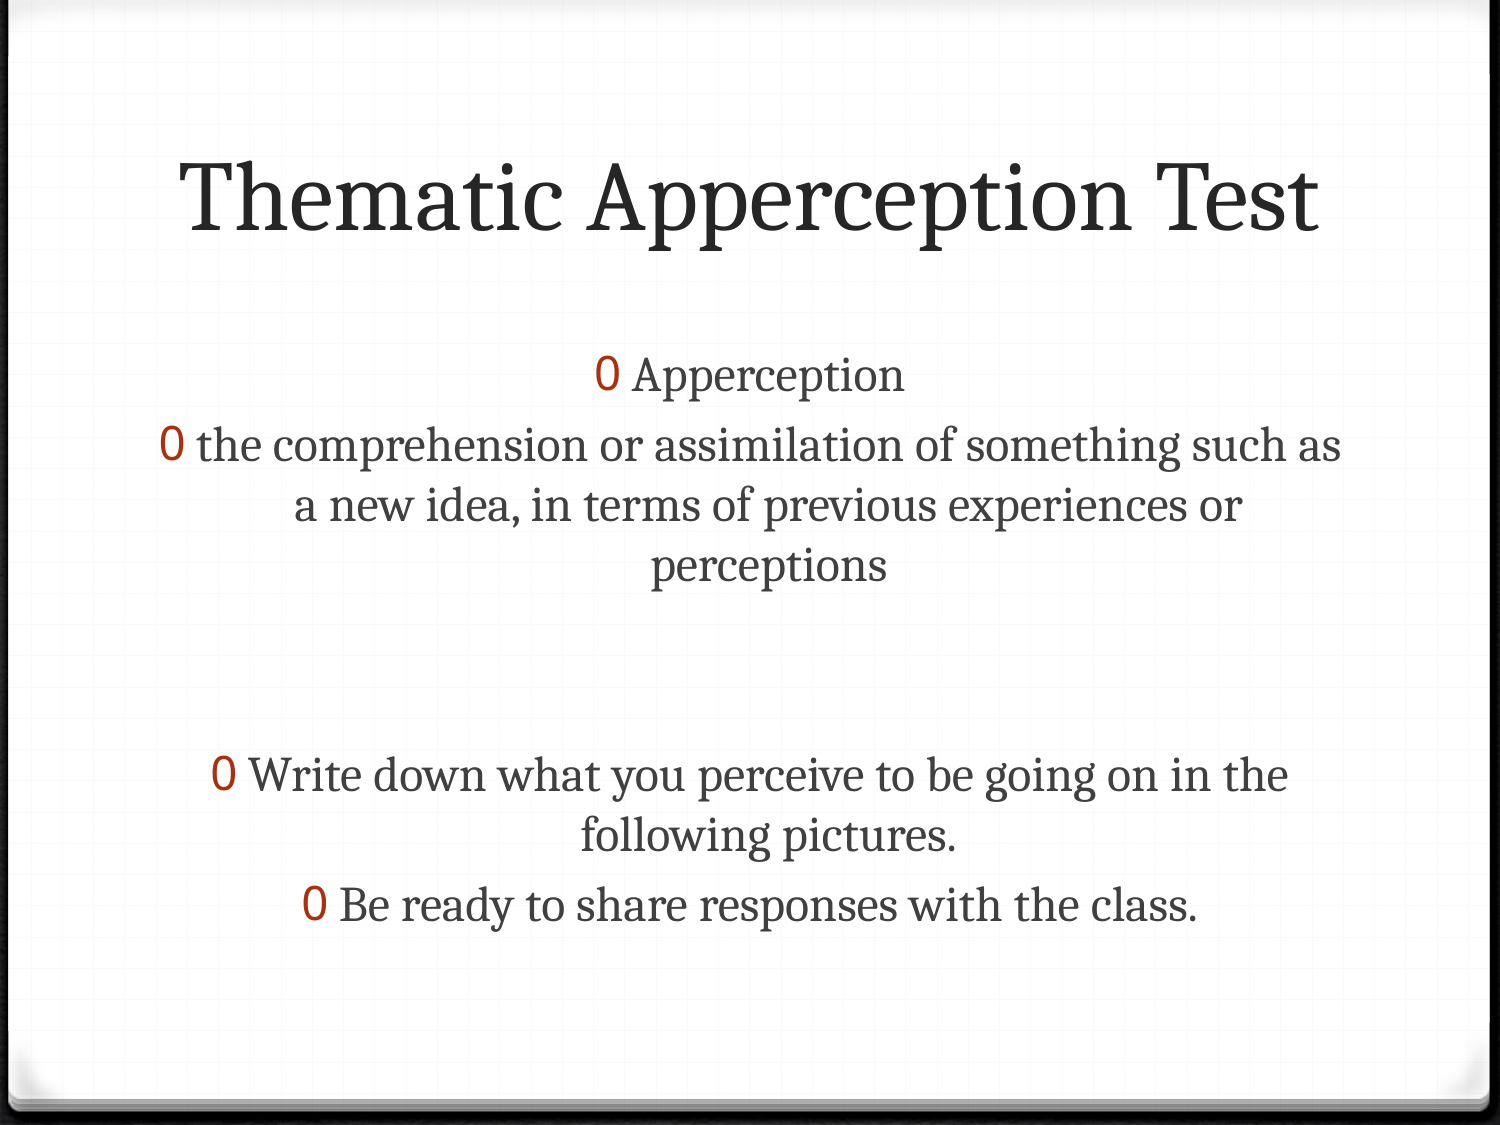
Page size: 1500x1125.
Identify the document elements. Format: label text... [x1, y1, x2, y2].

picture [0, 0, 1500, 1125]
title Thematic Apperception Test [90, 71, 1410, 309]
list Apperception the comprehension or assimilation of something such as a new idea, in terms of previous experiences or perceptions Write down what you perceive to be going on in the following pictures. Be ready to share responses with the class. [137, 334, 1363, 983]
